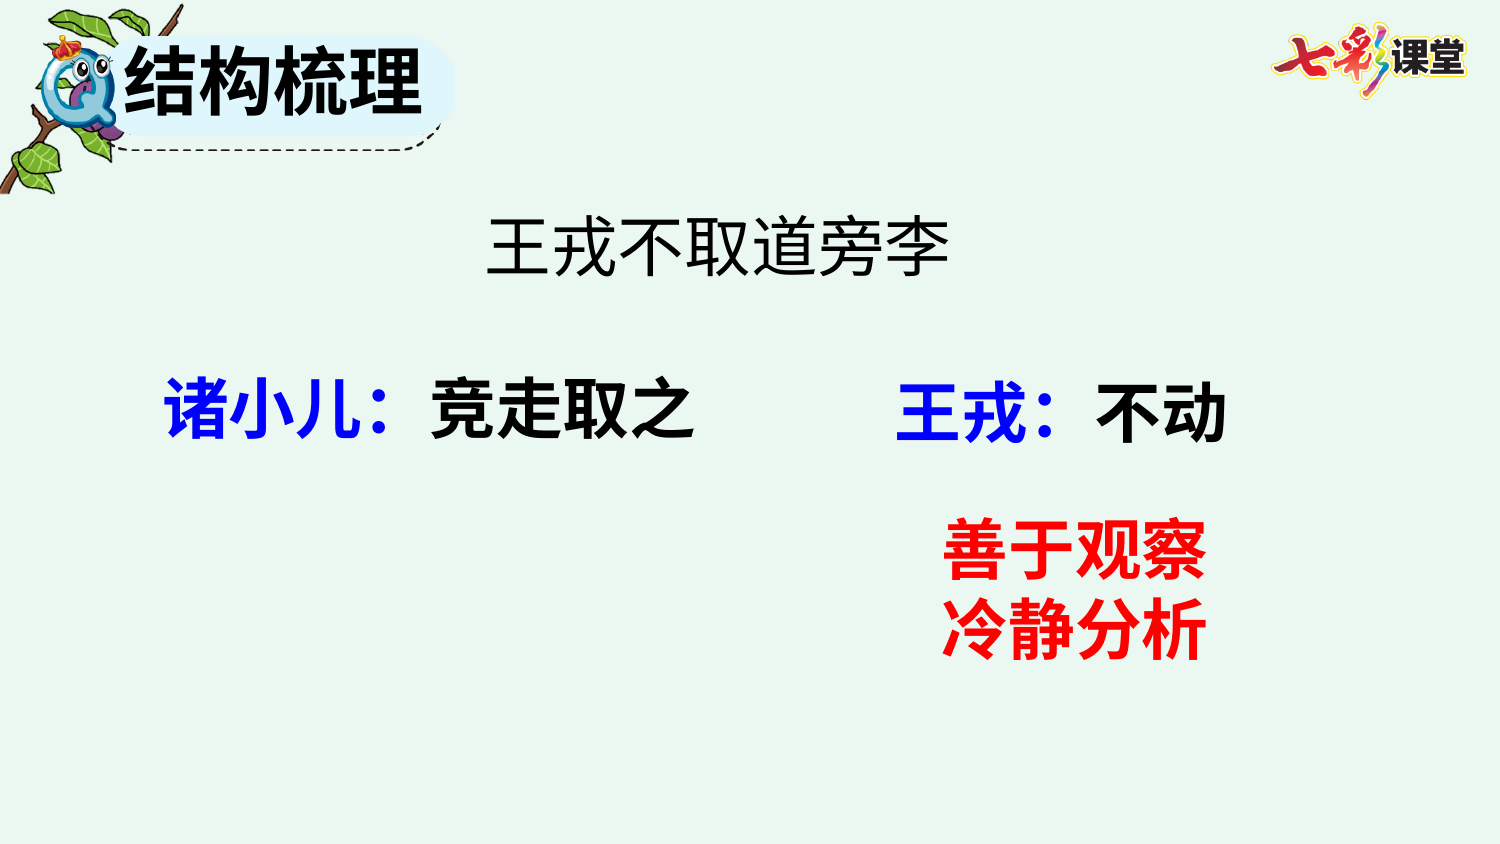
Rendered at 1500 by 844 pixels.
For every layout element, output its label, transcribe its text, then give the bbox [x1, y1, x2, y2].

text_box 结构梳理 [112, 28, 461, 130]
text_box 王戎不取道旁李 [469, 197, 1179, 293]
picture [0, 0, 455, 218]
text_box 善于观察 冷静分析 [880, 500, 1255, 676]
text_box 王戎：不动 [879, 363, 1255, 538]
picture [1269, 21, 1469, 100]
text_box 诸小儿：竞走取之 [147, 359, 774, 455]
